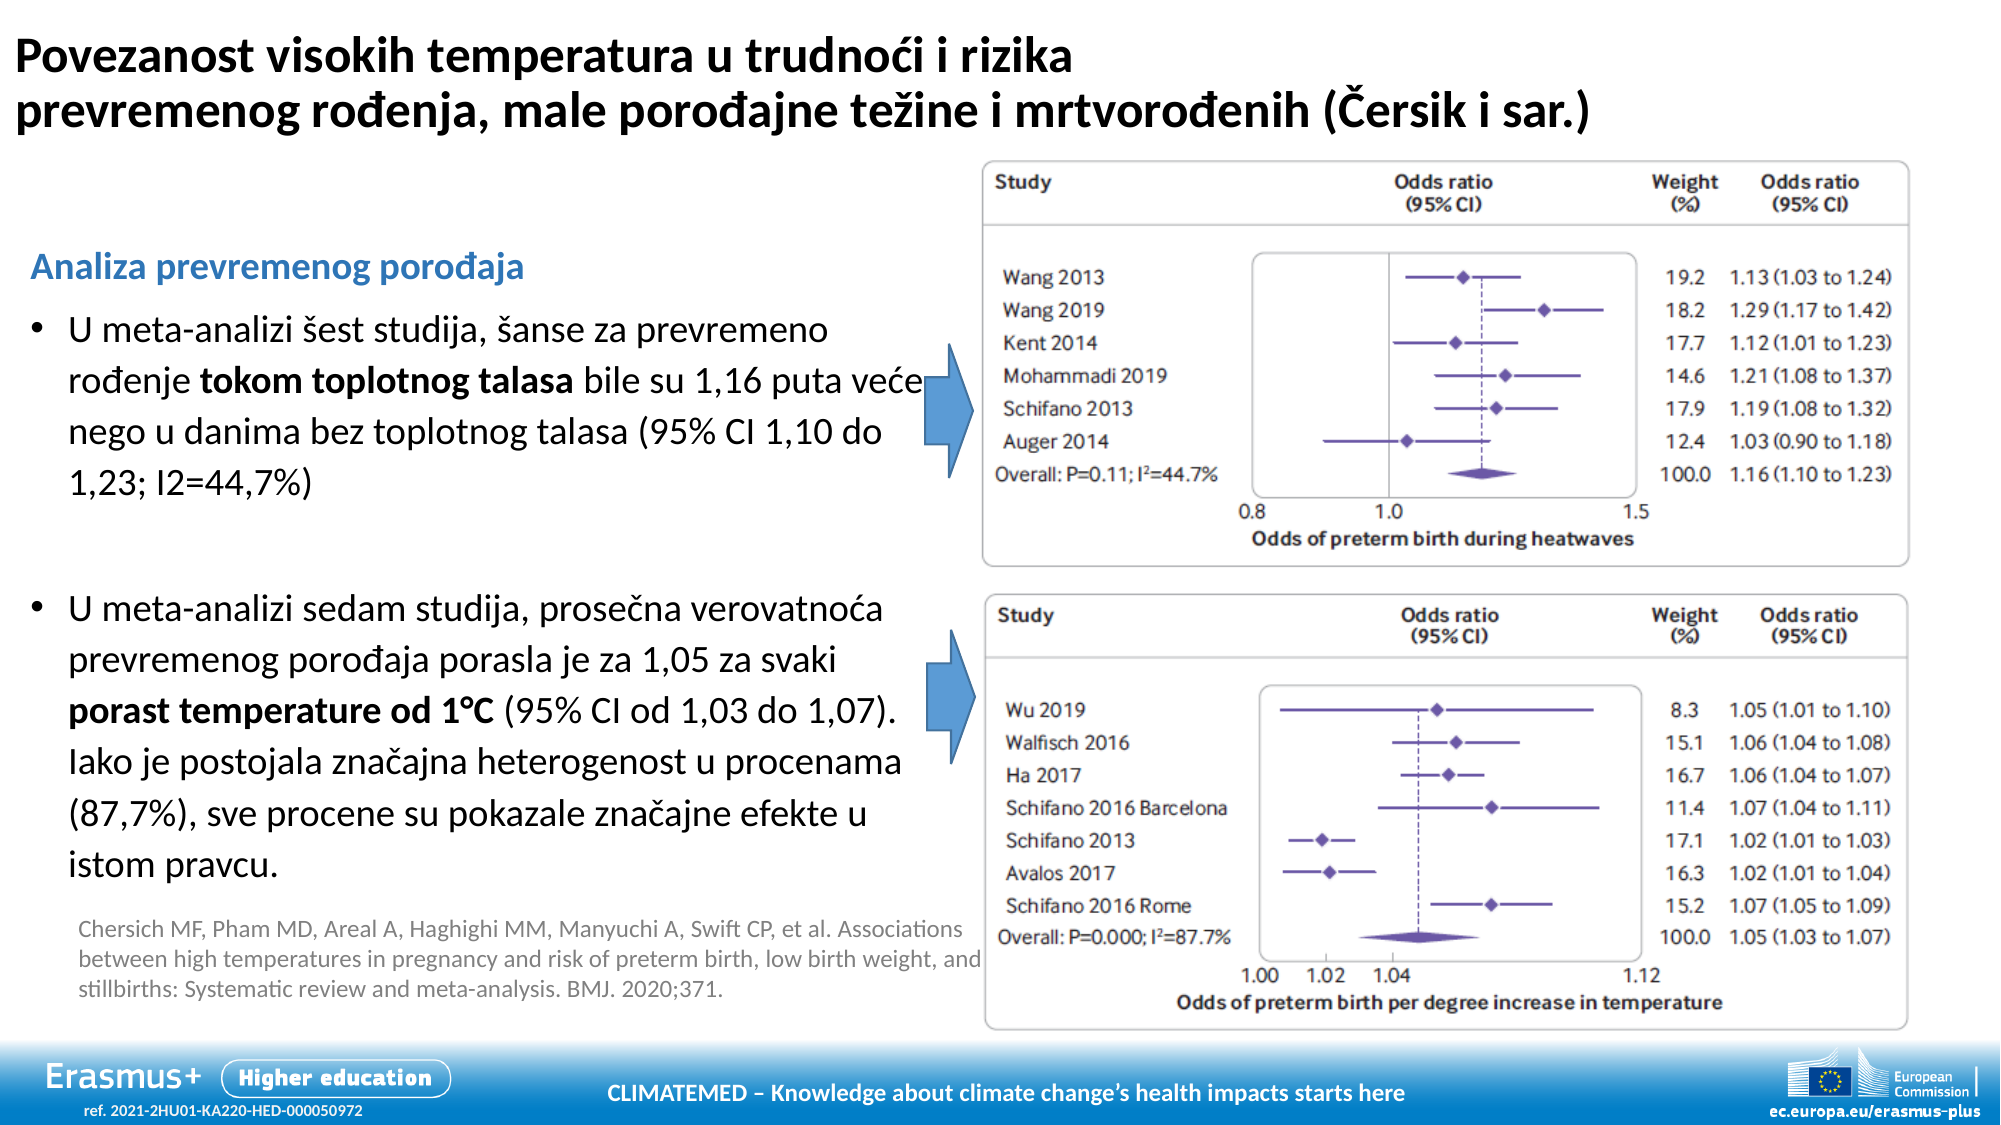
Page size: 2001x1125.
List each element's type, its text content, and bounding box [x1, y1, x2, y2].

text_box Chersich MF, Pham MD, Areal A, Haghighi MM, Manyuchi A, Swift CP, et al. Associations between high temperatures in pregnancy and risk of preterm birth, low birth weight, and stillbirths: Systematic review and meta-analysis. BMJ. 2020;371. [63, 904, 974, 1010]
text_box [924, 343, 974, 479]
title Povezanost visokih temperatura u trudnoći i rizika prevremenog rođenja, male porođajne težine i mrtvorođenih (Čersik i sar.) [0, 19, 1952, 147]
picture [0, 591, 2000, 1125]
picture [974, 159, 1918, 569]
list Analiza prevremenog porođaja U meta-analizi šest studija, šanse za prevremeno rođenje tokom toplotnog talasa bile su 1,16 puta veće nego u danima bez toplotnog talasa (95% CI 1,10 do 1,23; I2=44,7%) U meta-analizi sedam studija, prosečna verovatnoća prevremenog porođaja porasla je za 1,05 za svaki porast temperature od 1°C (95% CI od 1,03 do 1,07). Iako je postojala značajna heterogenost u procenama (87,7%), sve procene su pokazale značajne efekte u istom pravcu. [15, 228, 944, 897]
text_box [926, 629, 974, 765]
